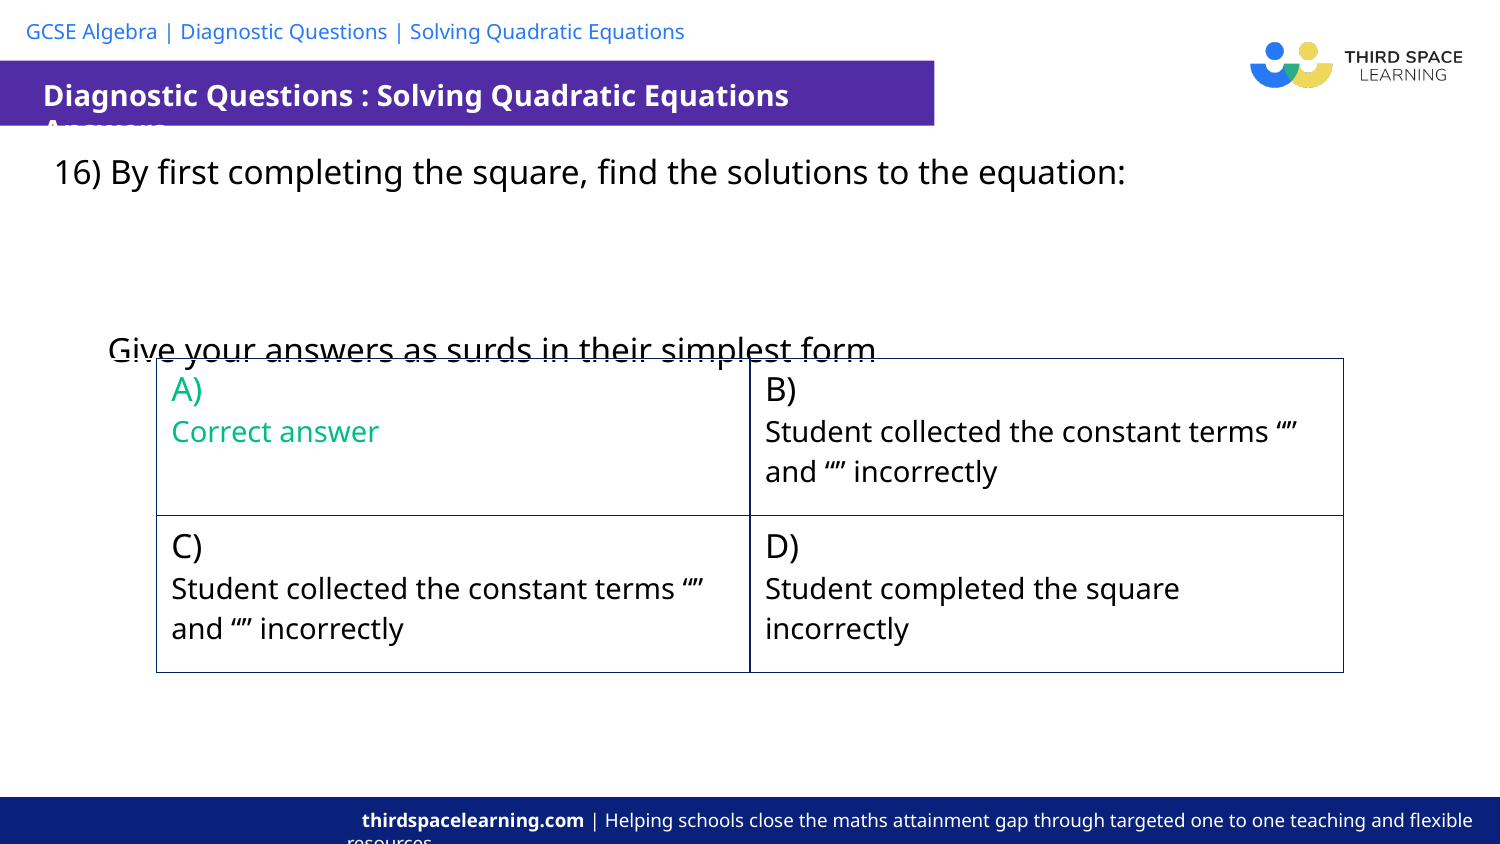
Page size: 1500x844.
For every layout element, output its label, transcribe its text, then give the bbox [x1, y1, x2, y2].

picture [1250, 33, 1465, 99]
text_box Diagnostic Questions : Solving Quadratic Equations Answers [27, 61, 906, 141]
